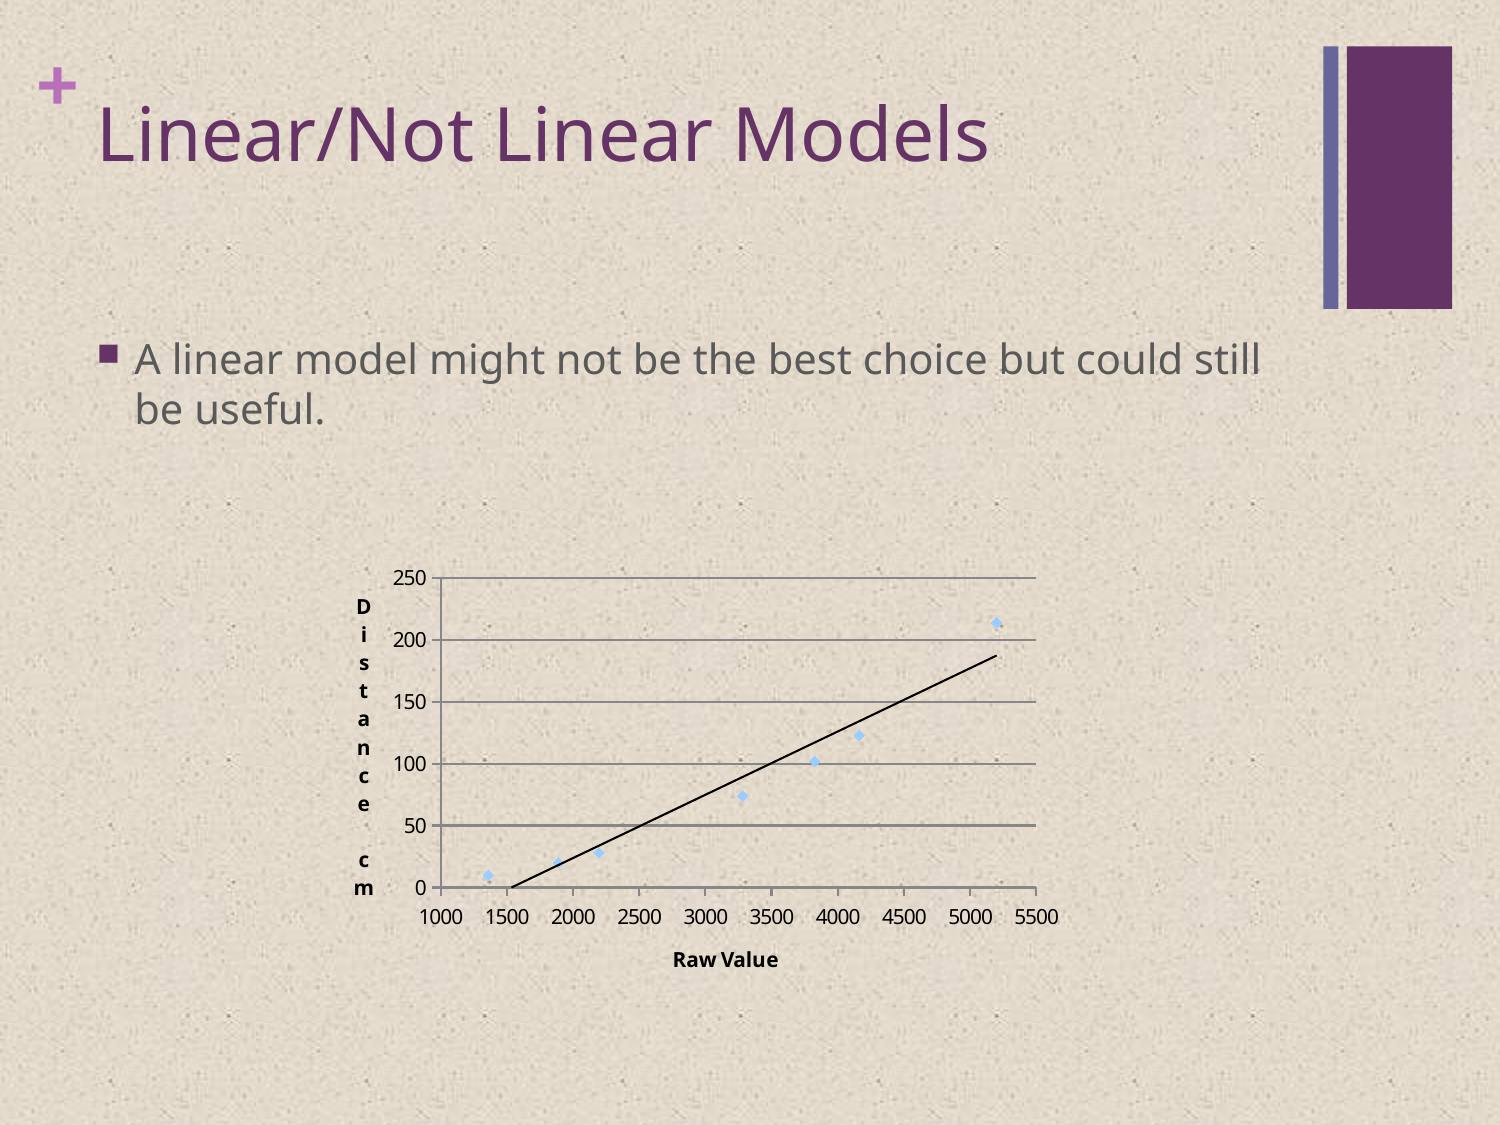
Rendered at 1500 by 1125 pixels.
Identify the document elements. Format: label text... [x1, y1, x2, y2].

chart [322, 554, 1074, 1006]
picture [0, 0, 1500, 1125]
list A linear model might not be the best choice but could still be useful. [81, 324, 1322, 1005]
title Linear/Not Linear Models [81, 79, 1322, 263]
